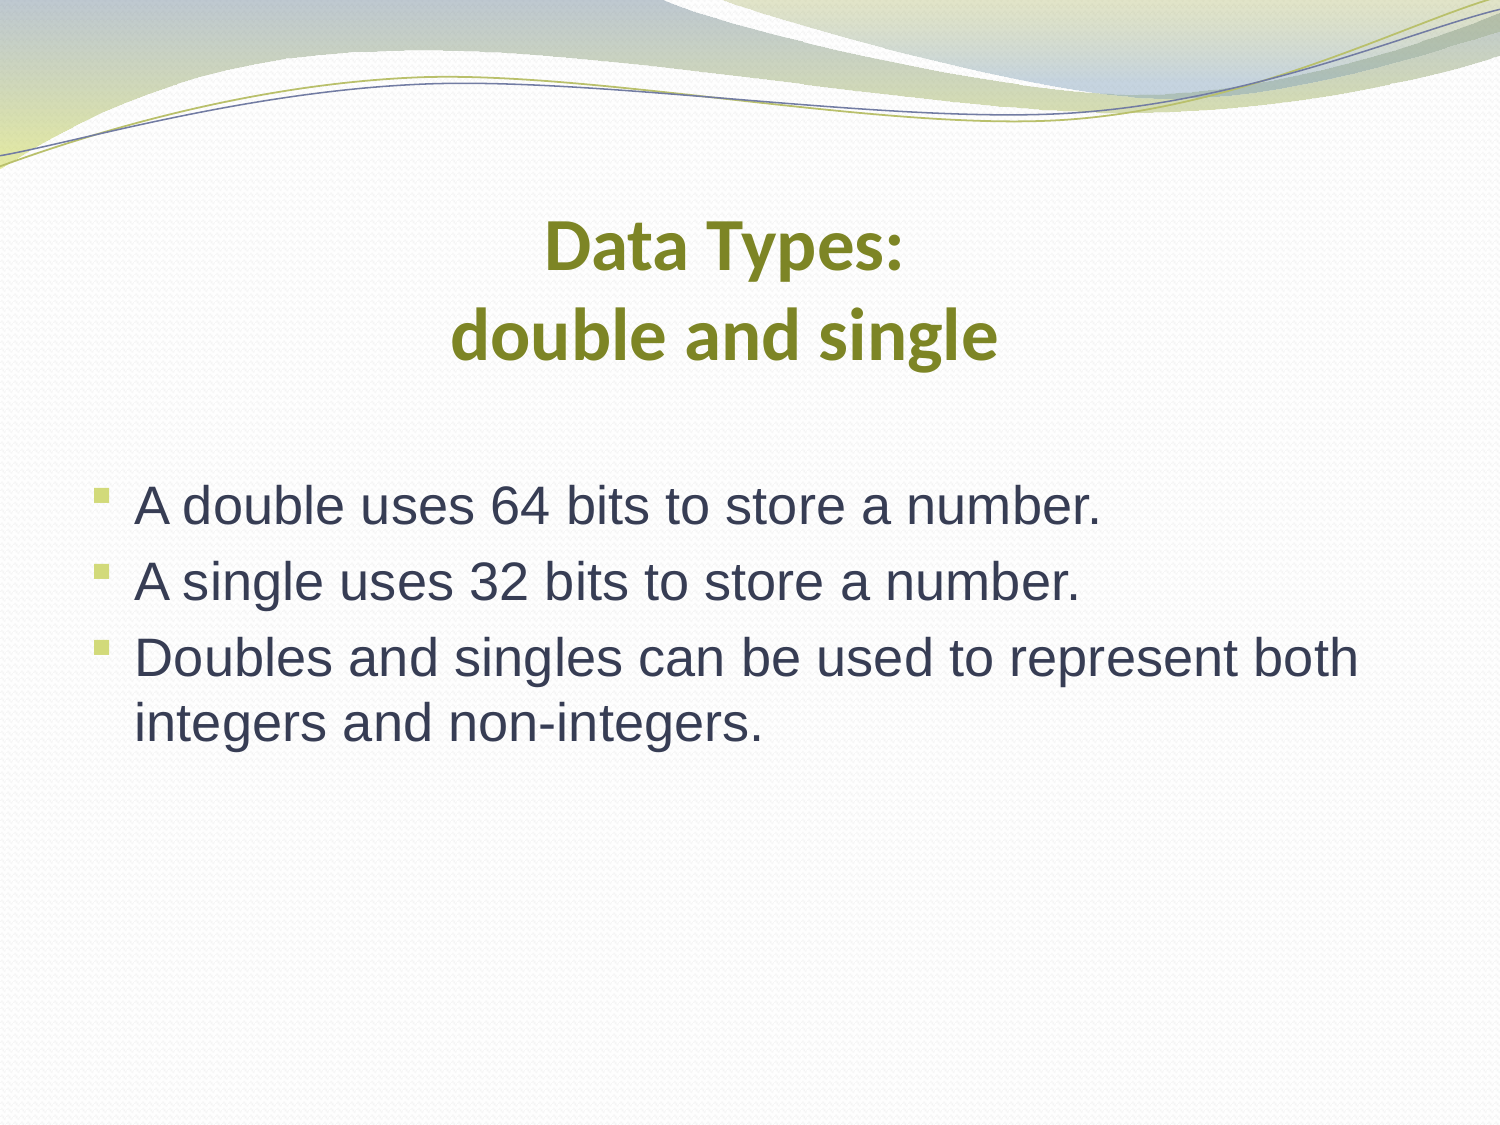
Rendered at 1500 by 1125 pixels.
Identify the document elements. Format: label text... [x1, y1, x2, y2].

list A double uses 64 bits to store a number. A single uses 32 bits to store a number. Doubles and singles can be used to represent both integers and non-integers. [75, 462, 1425, 975]
title Data Types: double and single [50, 187, 1400, 375]
